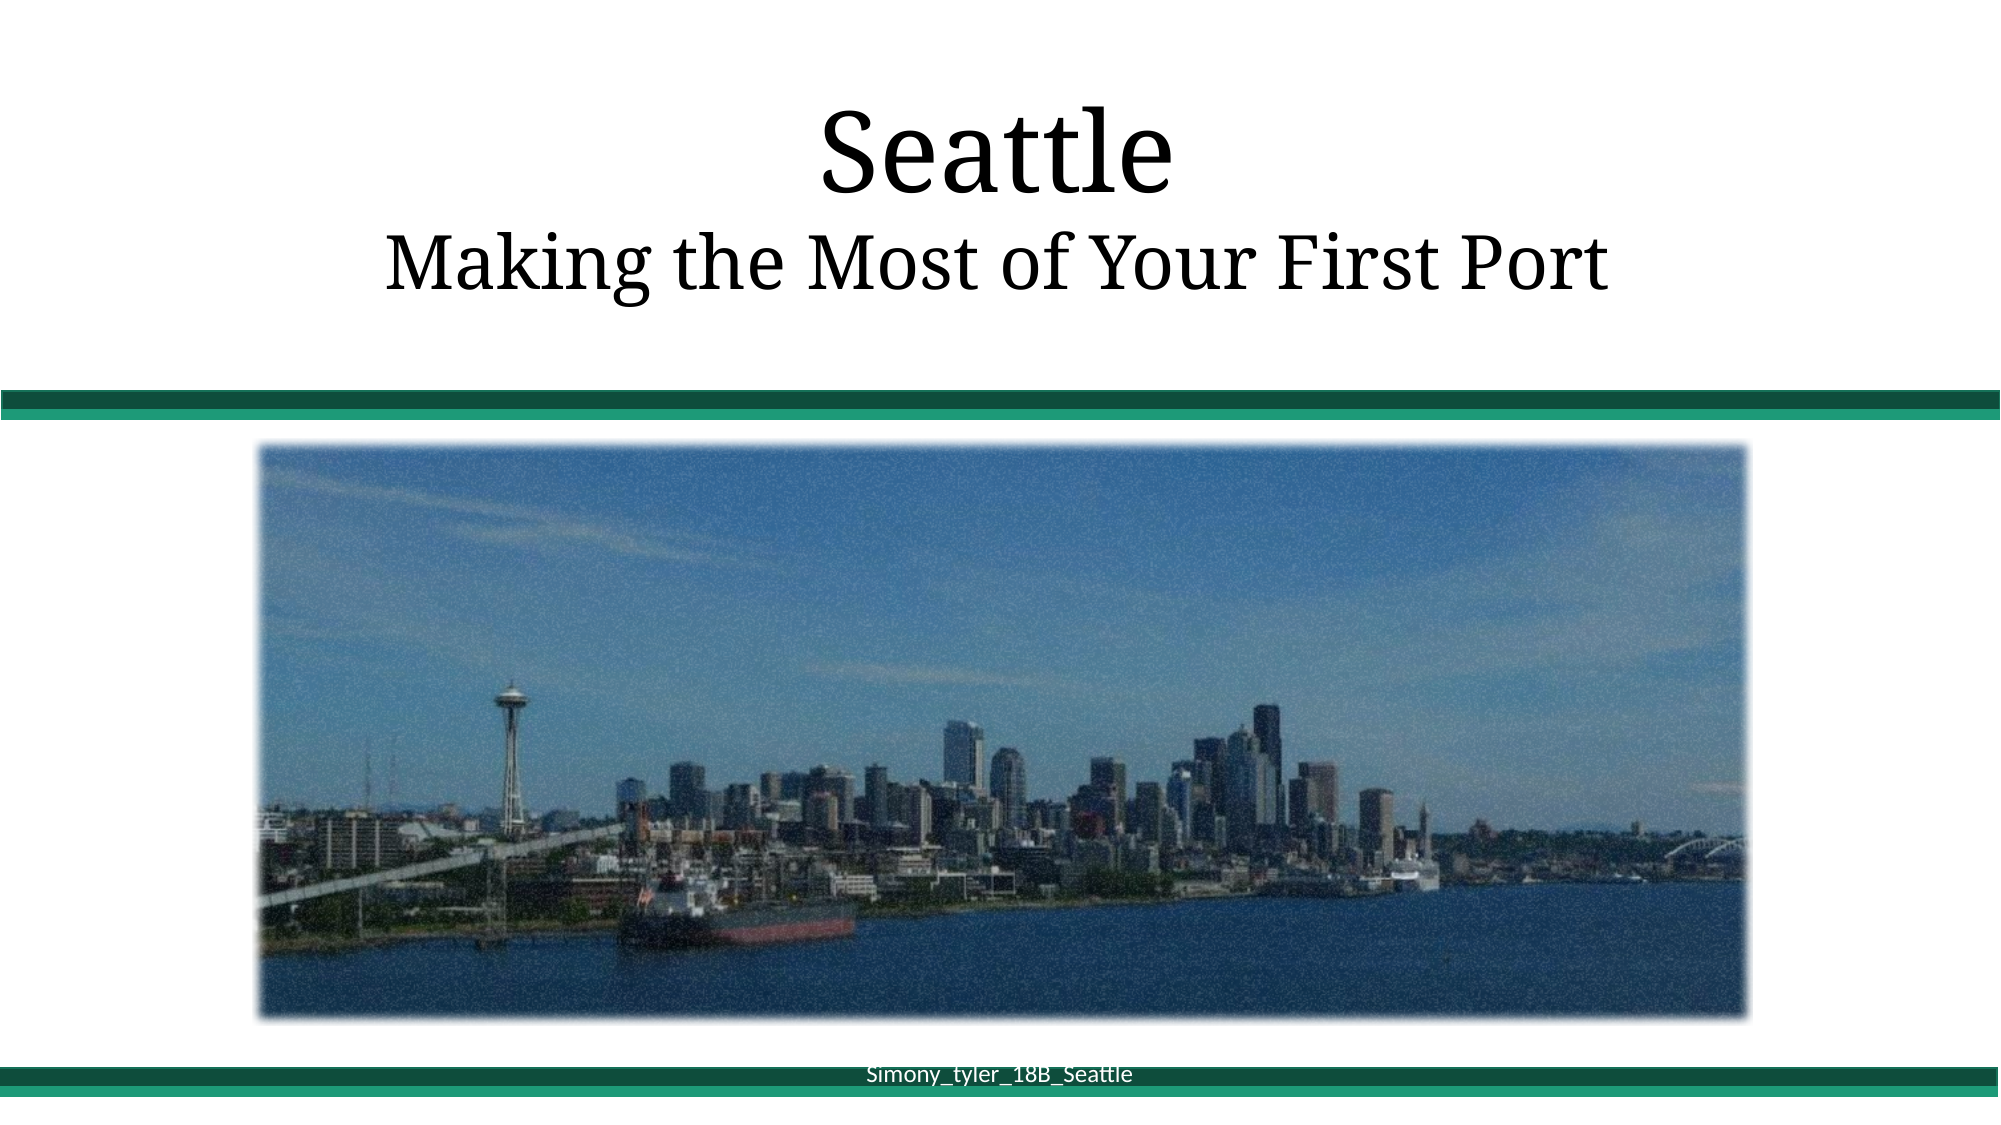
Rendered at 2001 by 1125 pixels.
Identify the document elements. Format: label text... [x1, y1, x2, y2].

footer Simony_tyler_18B_Seattle [662, 1042, 1338, 1103]
text_box [1338, 1067, 1998, 1086]
text_box [1, 390, 2000, 409]
picture [252, 438, 1753, 1026]
text_box Seattle Making the Most of Your First Port [0, 72, 1997, 313]
text_box [1, 409, 2000, 420]
text_box [1338, 1086, 1998, 1097]
text_box [0, 1086, 662, 1097]
text_box [0, 1067, 662, 1086]
